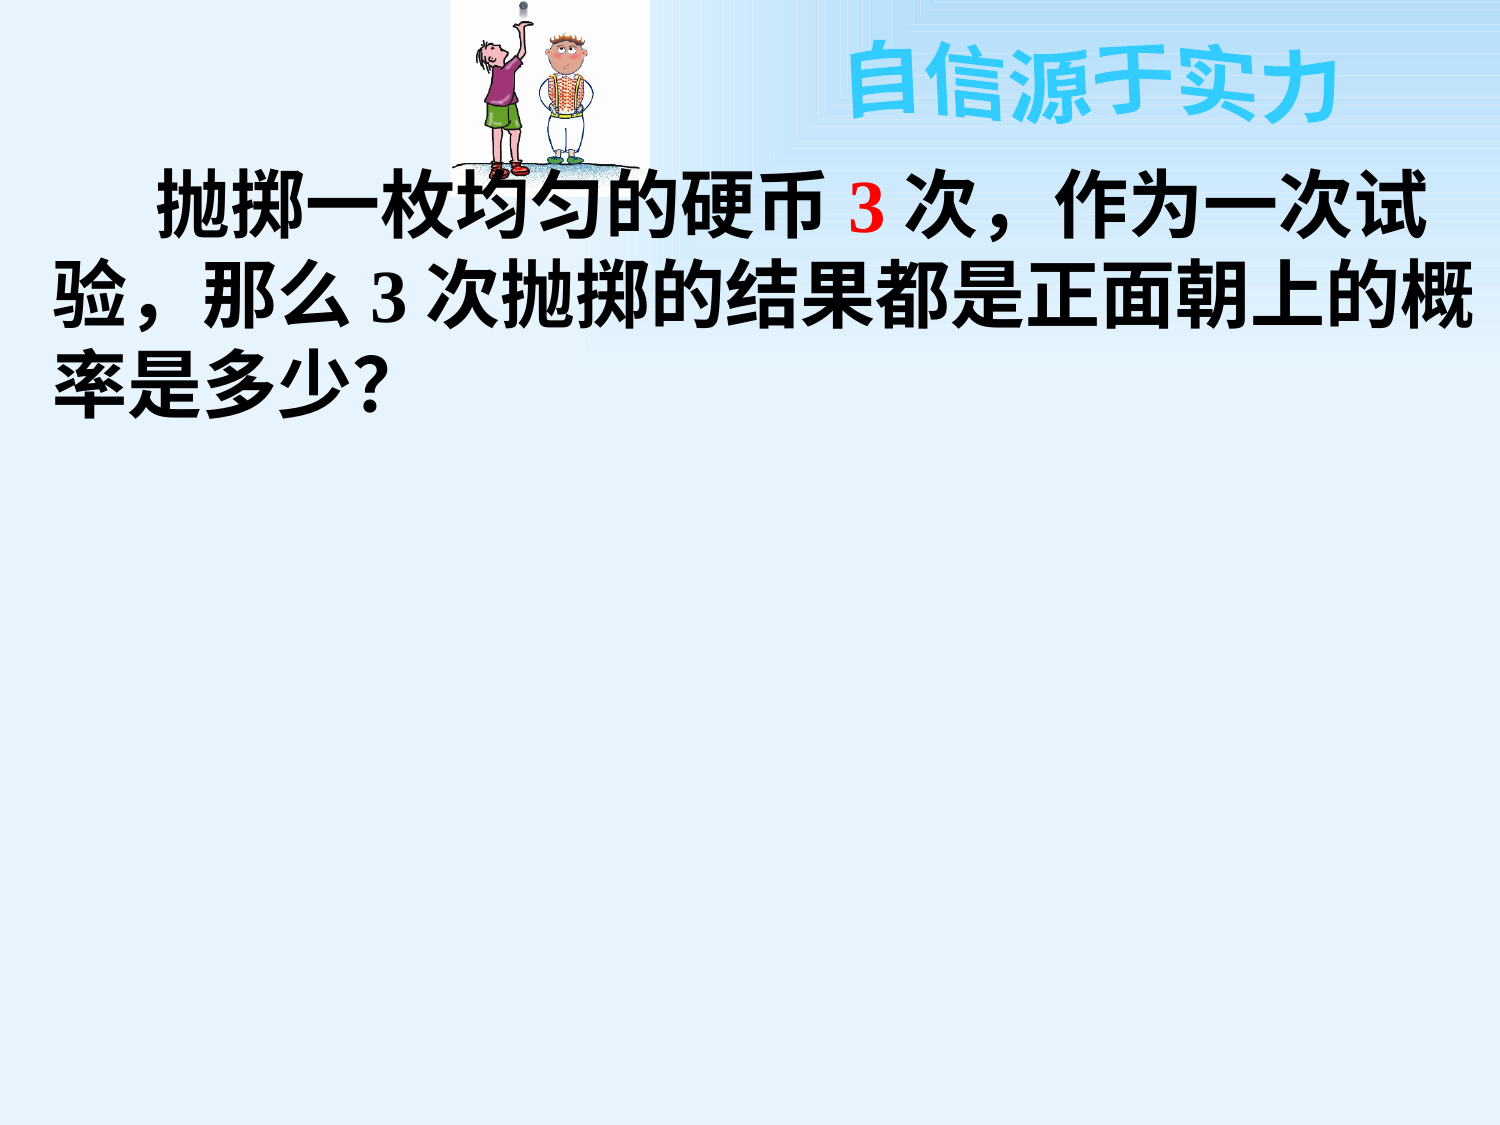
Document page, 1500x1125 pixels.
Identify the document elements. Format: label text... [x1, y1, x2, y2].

text_box 抛掷一枚均匀的硬币3次，作为一次试验，那么3次抛掷的结果都是正面朝上的概率是多少？ [37, 149, 1500, 435]
picture [449, 0, 650, 197]
